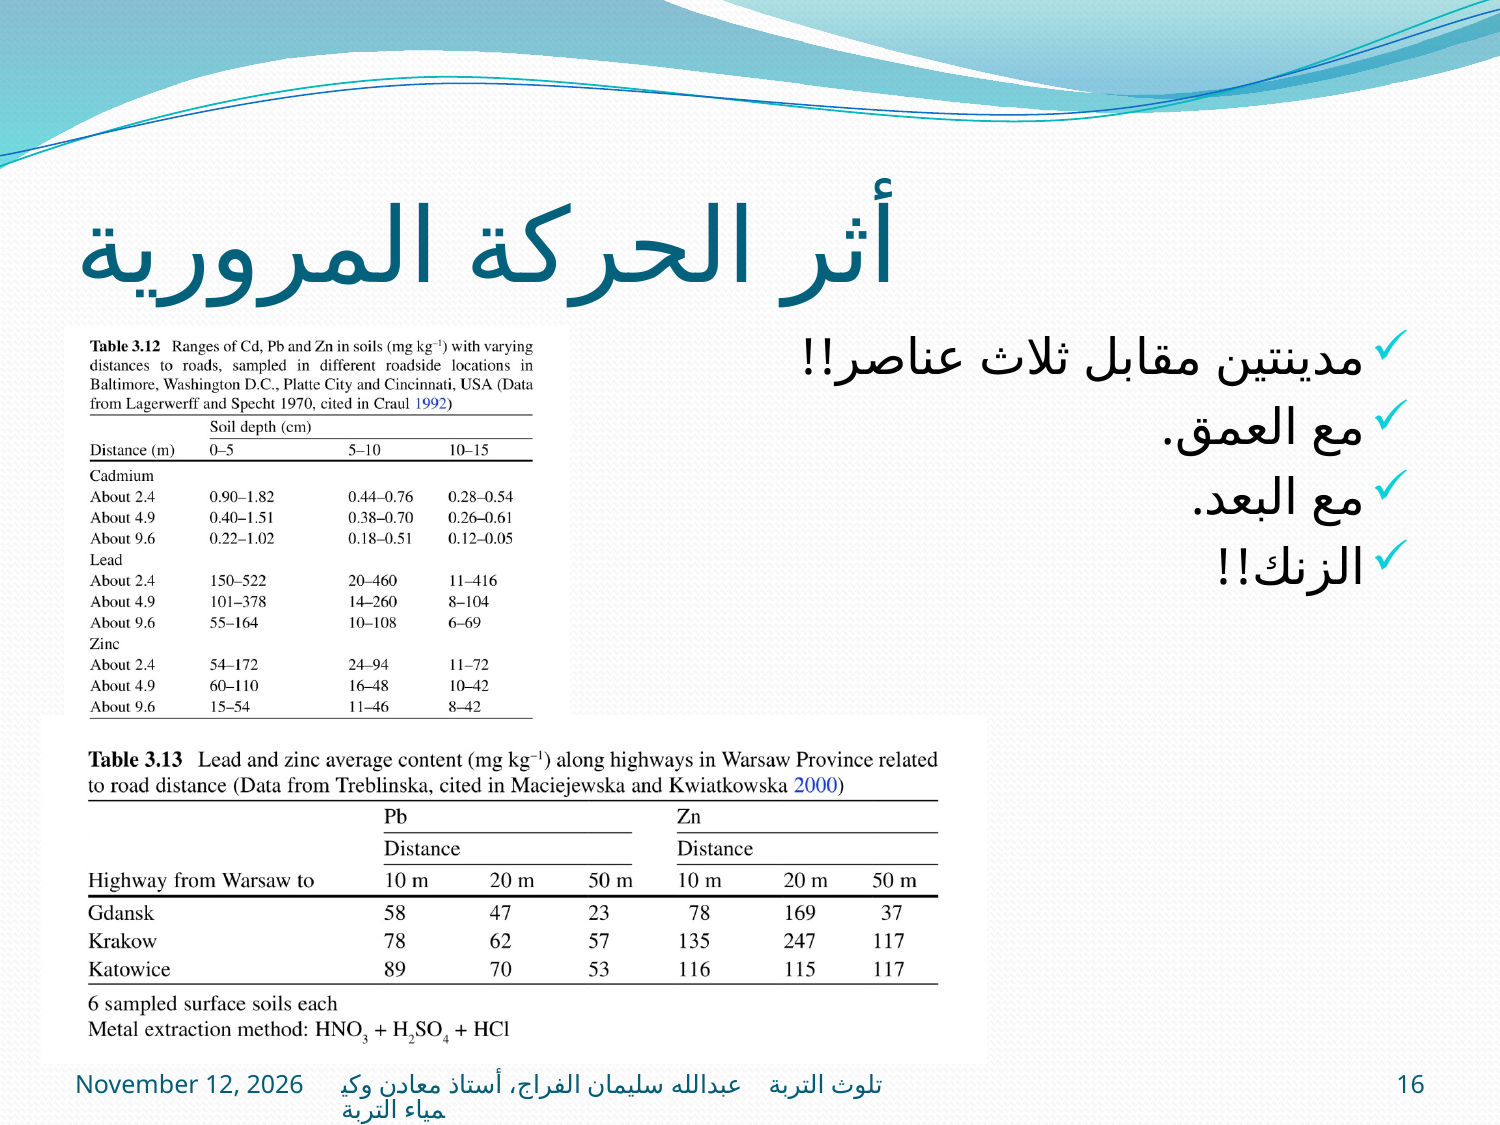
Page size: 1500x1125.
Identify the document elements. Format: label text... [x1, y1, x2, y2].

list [64, 326, 570, 740]
slide_number 16 [1299, 1042, 1425, 1103]
text_box مدينتين مقابل ثلاث عناصر!! مع العمق. مع البعد. الزنك!! [64, 317, 1425, 1038]
slide_number 01/جمادى الأولى/1435 [75, 1078, 425, 1103]
footer تلوث التربة عبدالله سليمان الفراج، أستاذ معادن وكيمياء التربة [437, 1075, 988, 1103]
title أثر الحركة المرورية [75, 115, 1425, 303]
picture [41, 715, 987, 1065]
